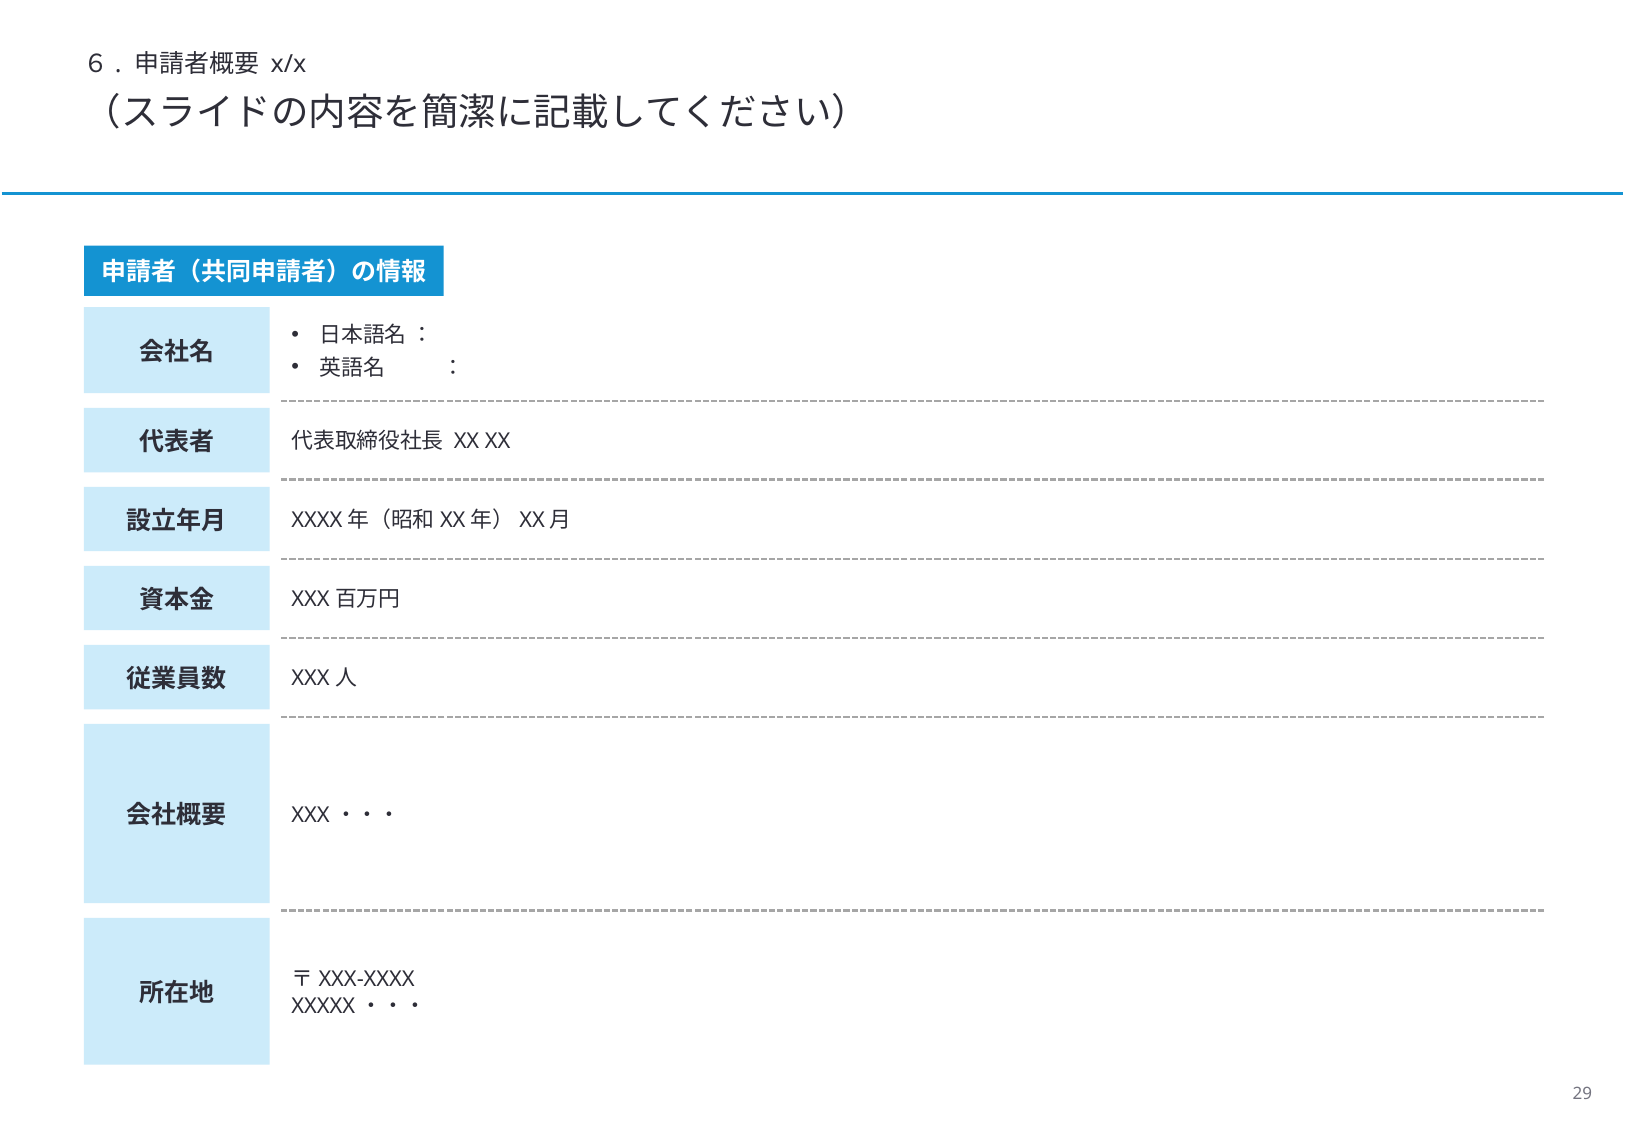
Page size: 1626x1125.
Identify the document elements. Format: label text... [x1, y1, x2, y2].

text_box 〒XXX-XXXX XXXXX・・・ [279, 917, 1542, 1065]
text_box XXX百万円 [279, 565, 1542, 631]
text_box 従業員数 [83, 644, 270, 710]
text_box 会社概要 [83, 723, 270, 904]
text_box 代表者 [83, 407, 270, 473]
text_box XXX・・・ [279, 723, 1542, 904]
list （スライドの内容を簡潔に記載してください） [84, 83, 1543, 183]
text_box 資本金 [83, 565, 270, 631]
text_box 日本語名 ： 英語名 ： [279, 306, 1542, 394]
text_box 会社名 [83, 306, 270, 394]
text_box 所在地 [83, 917, 270, 1065]
text_box 設立年月 [83, 486, 270, 552]
text_box 申請者（共同申請者）の情報 [83, 245, 445, 297]
list ６. 申請者概要 x/x [84, 40, 1543, 82]
text_box 代表取締役社長 XX XX [279, 407, 1542, 473]
text_box XXX人 [279, 644, 1542, 710]
text_box XXXX年（昭和XX年）XX月 [279, 486, 1542, 552]
